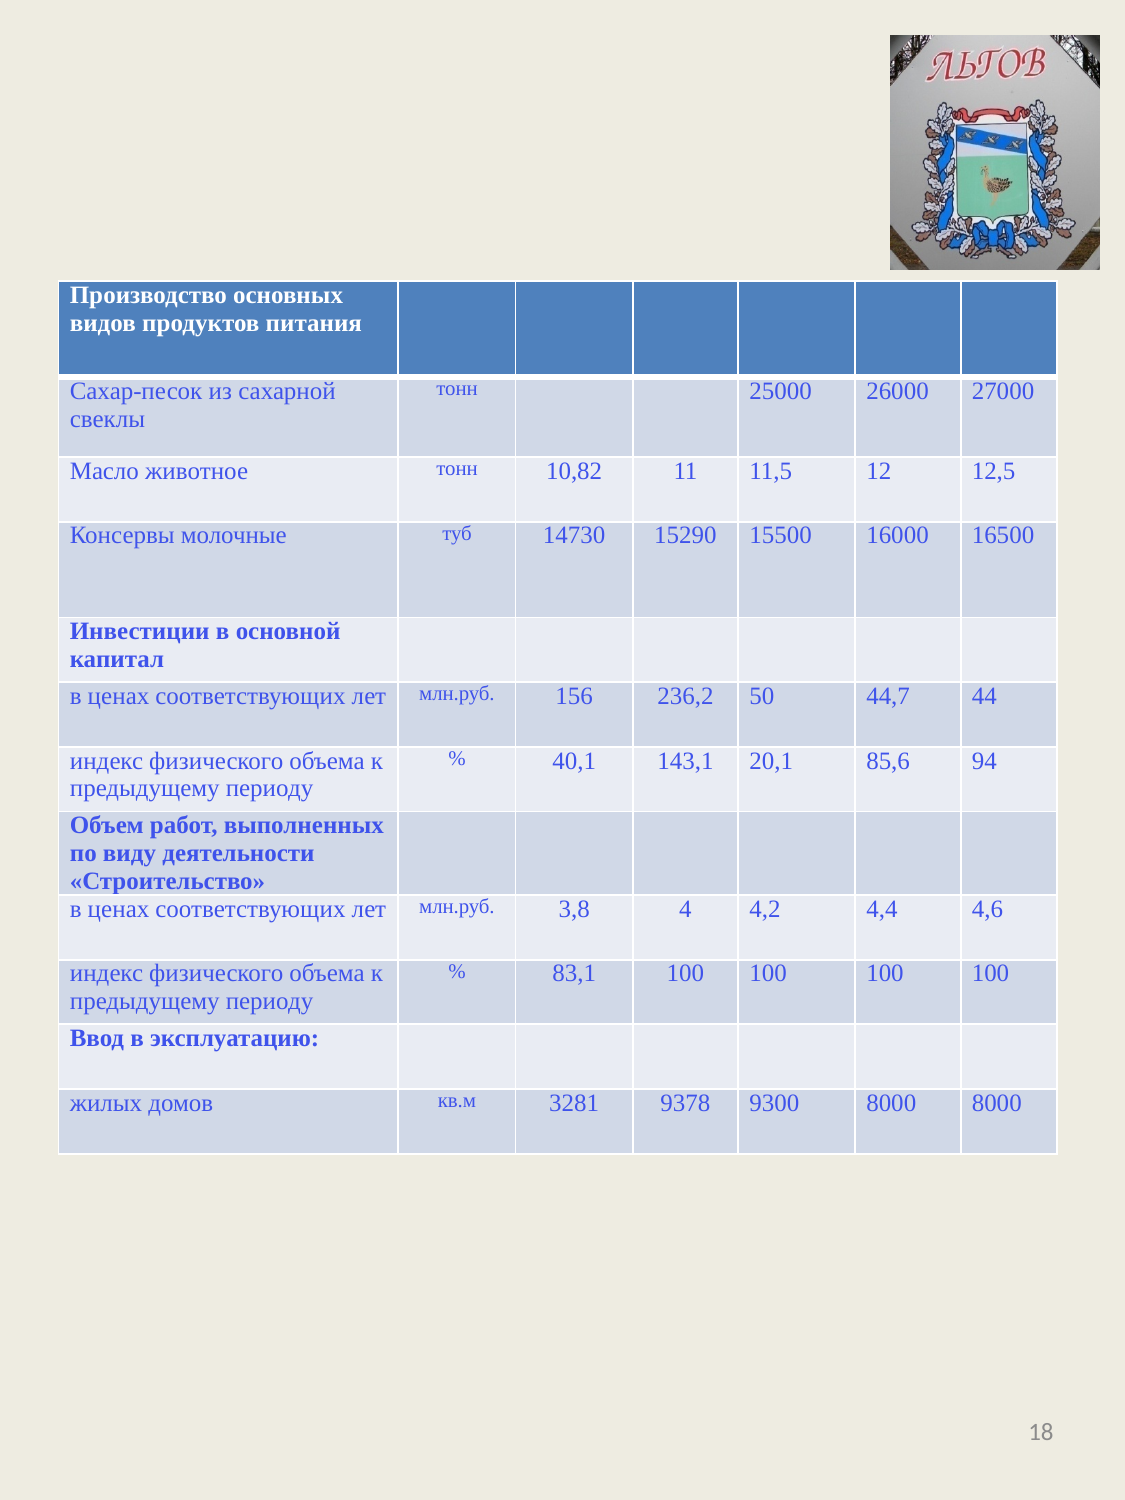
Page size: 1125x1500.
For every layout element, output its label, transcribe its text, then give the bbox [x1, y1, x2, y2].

table_cell 4 [634, 896, 737, 959]
table_cell 236,2 [634, 683, 737, 746]
table_cell Инвестиции в основной капитал [59, 618, 397, 681]
table_cell 16500 [962, 523, 1056, 617]
table_cell жилых домов [59, 1090, 397, 1153]
table_cell 25000 [739, 380, 854, 456]
table_cell Сахар-песок из сахарной свеклы [59, 380, 397, 456]
table_cell 11,5 [739, 458, 854, 521]
table_cell 14730 [516, 523, 632, 617]
table_cell [516, 380, 632, 456]
table_cell 15500 [739, 523, 854, 617]
table_cell 27000 [962, 380, 1056, 456]
table_cell 3281 [516, 1090, 632, 1153]
table_cell [962, 618, 1056, 681]
slide_number 18 [806, 1390, 1069, 1471]
table_cell [739, 812, 854, 894]
table_cell 44,7 [856, 683, 960, 746]
table_cell млн.руб. [399, 683, 515, 746]
table_cell 100 [856, 961, 960, 1023]
table_cell Консервы молочные [59, 523, 397, 617]
table_cell [516, 618, 632, 681]
table_cell 85,6 [856, 748, 960, 811]
table_cell [739, 618, 854, 681]
table_header [856, 282, 960, 374]
title [117, 246, 1069, 387]
table_cell 4,2 [739, 896, 854, 959]
table_cell [856, 812, 960, 894]
table_cell % [399, 961, 515, 1023]
table_cell 8000 [962, 1090, 1056, 1153]
table_cell 156 [516, 683, 632, 746]
table_cell [856, 618, 960, 681]
table_cell [634, 618, 737, 681]
table_cell [399, 812, 515, 894]
table_cell 8000 [856, 1090, 960, 1153]
table_cell 11 [634, 458, 737, 521]
table_cell [516, 812, 632, 894]
table_cell [962, 812, 1056, 894]
table_cell Объем работ, выполненных по виду деятельности «Строительство» [59, 812, 397, 894]
table_cell 12 [856, 458, 960, 521]
table_cell 9378 [634, 1090, 737, 1153]
table_cell 15290 [634, 523, 737, 617]
table_cell 100 [962, 961, 1056, 1023]
table_cell 143,1 [634, 748, 737, 811]
table_cell 12,5 [962, 458, 1056, 521]
table_header Производство основных видов продуктов питания [59, 282, 397, 374]
table_cell тонн [399, 458, 515, 521]
table_cell кв.м [399, 1090, 515, 1153]
table_cell 9300 [739, 1090, 854, 1153]
table_cell [856, 1025, 960, 1088]
table_cell 10,82 [516, 458, 632, 521]
table_cell Масло животное [59, 458, 397, 521]
table_cell [399, 618, 515, 681]
table_cell [739, 1025, 854, 1088]
table_cell % [399, 748, 515, 811]
table_header [516, 282, 632, 374]
table_cell тонн [399, 380, 515, 456]
table_header [634, 282, 737, 374]
table_cell млн.руб. [399, 896, 515, 959]
table_cell 83,1 [516, 961, 632, 1023]
table_cell [516, 1025, 632, 1088]
table_cell 4,4 [856, 896, 960, 959]
table_cell 16000 [856, 523, 960, 617]
table_cell индекс физического объема к предыдущему периоду [59, 748, 397, 811]
table_cell индекс физического объема к предыдущему периоду [59, 961, 397, 1023]
picture [890, 34, 1100, 270]
table_cell [634, 380, 737, 456]
table_header [739, 282, 854, 374]
table_cell [962, 1025, 1056, 1088]
table_header [962, 282, 1056, 374]
table_cell Ввод в эксплуатацию: [59, 1025, 397, 1088]
table_cell 50 [739, 683, 854, 746]
table_cell 40,1 [516, 748, 632, 811]
table_cell [634, 812, 737, 894]
table_cell 20,1 [739, 748, 854, 811]
table_cell в ценах соответствующих лет [59, 896, 397, 959]
table_cell 94 [962, 748, 1056, 811]
table_cell 4,6 [962, 896, 1056, 959]
table_cell 100 [739, 961, 854, 1023]
table_cell туб [399, 523, 515, 617]
table_cell 100 [634, 961, 737, 1023]
table_cell [399, 1025, 515, 1088]
table_cell 3,8 [516, 896, 632, 959]
table_cell в ценах соответствующих лет [59, 683, 397, 746]
table_cell 26000 [856, 380, 960, 456]
table_cell 44 [962, 683, 1056, 746]
table_cell [634, 1025, 737, 1088]
table_header [399, 282, 515, 374]
